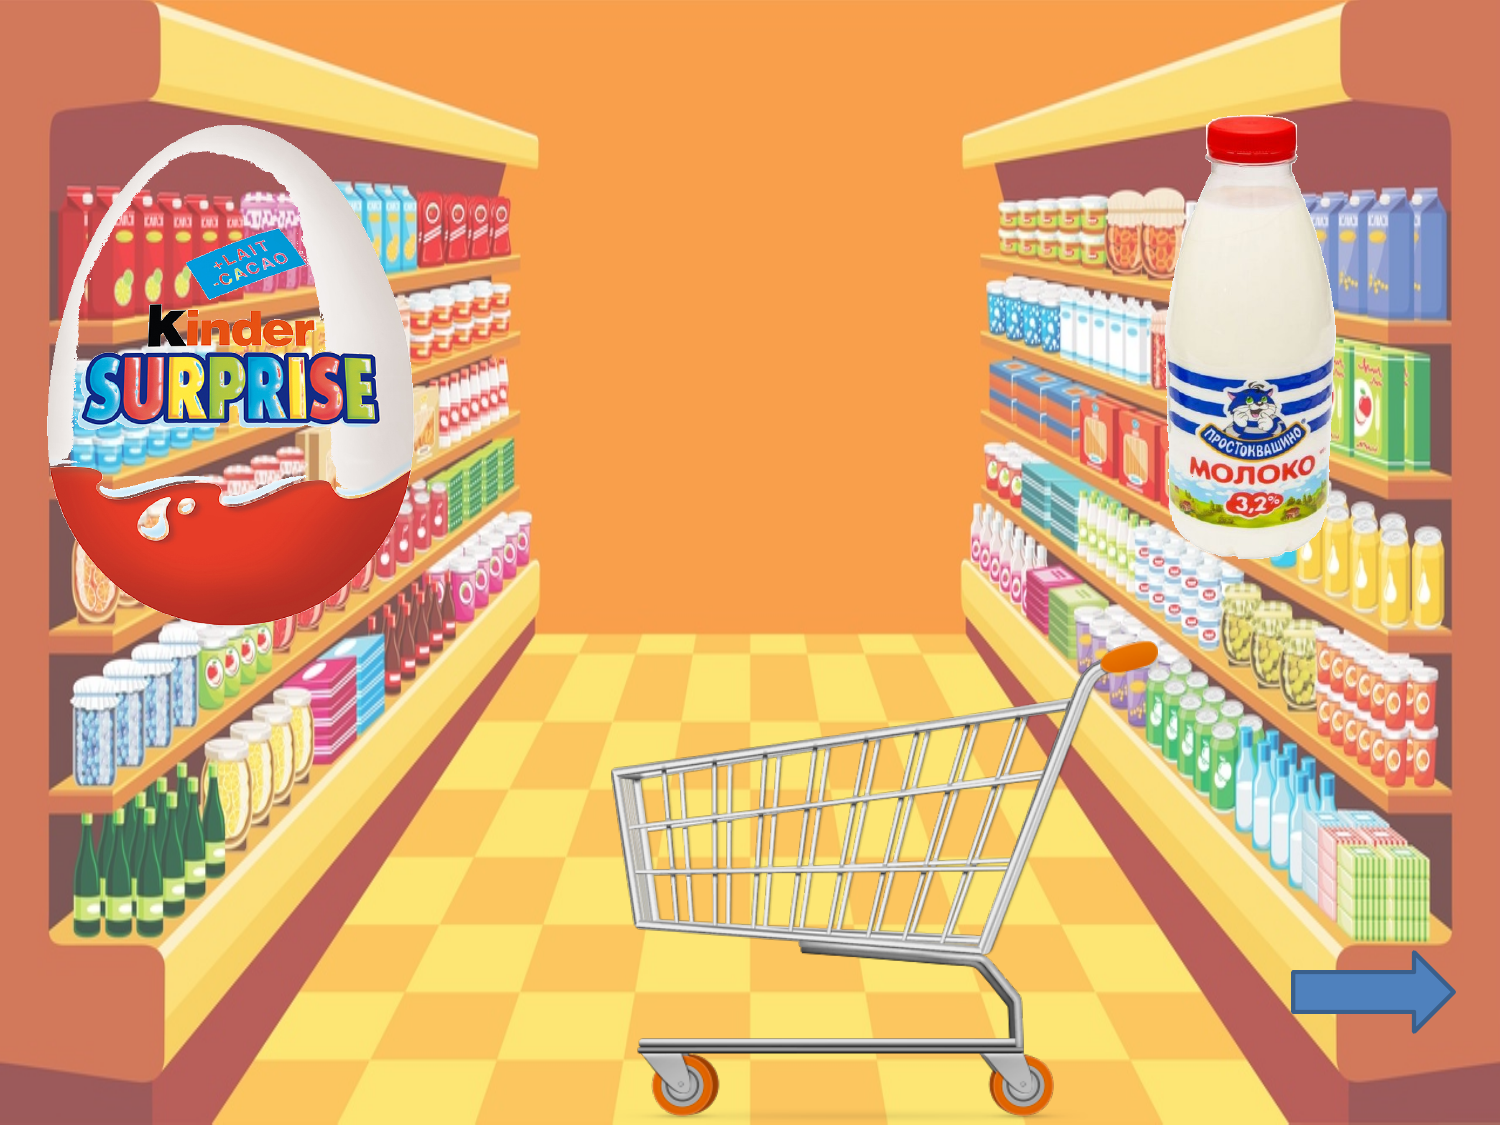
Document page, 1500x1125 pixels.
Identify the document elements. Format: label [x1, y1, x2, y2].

picture [609, 640, 1158, 1125]
picture [995, 105, 1500, 563]
picture [0, 116, 516, 631]
text_box [1291, 950, 1456, 1034]
